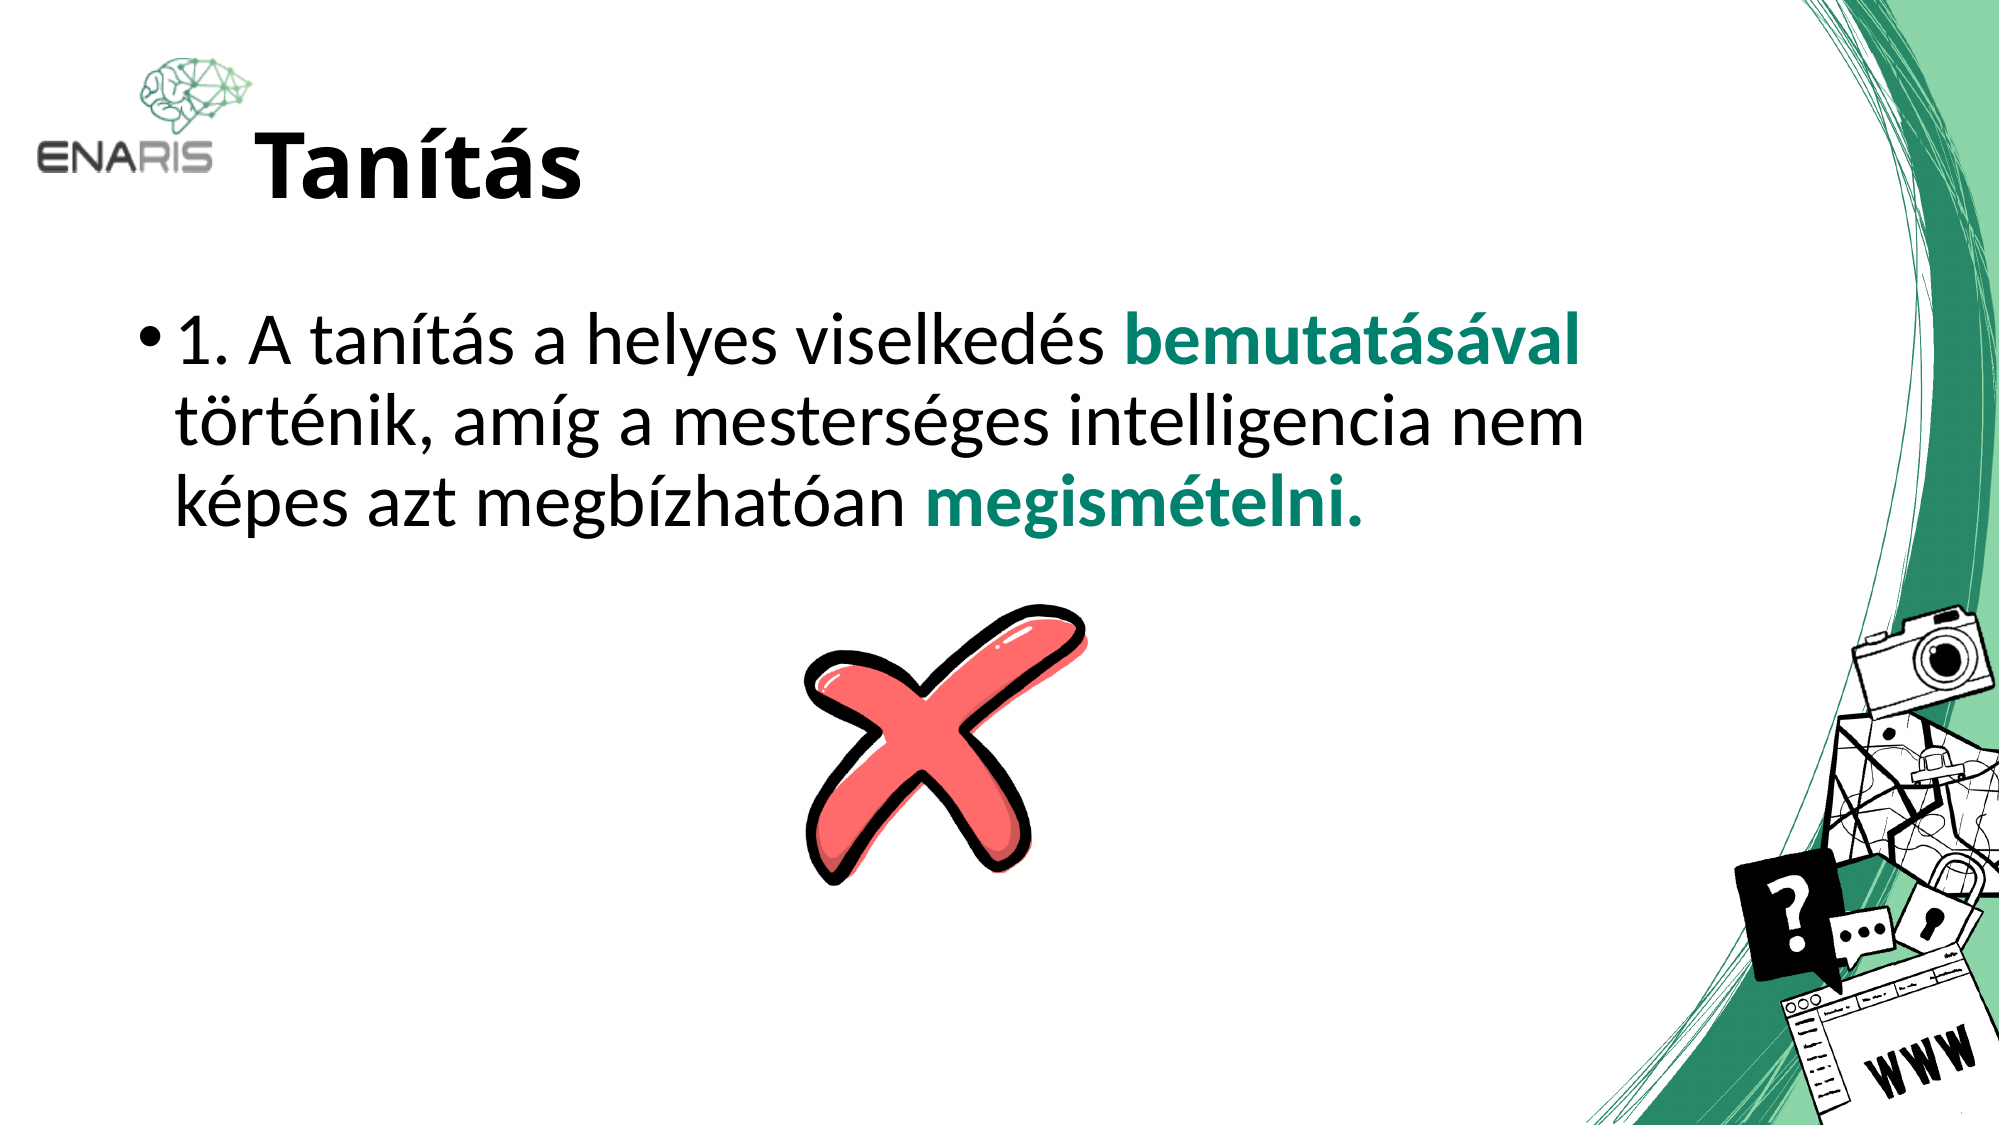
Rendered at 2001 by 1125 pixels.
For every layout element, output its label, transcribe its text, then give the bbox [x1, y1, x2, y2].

picture [738, 562, 1127, 942]
list 1. A tanítás a helyes viselkedés bemutatásával történik, amíg a mesterséges intelligencia nem képes azt megbízhatóan megismételni. [137, 299, 1728, 1014]
picture [408, 0, 1999, 1125]
picture [37, 58, 254, 173]
title Tanítás [253, 59, 1863, 278]
